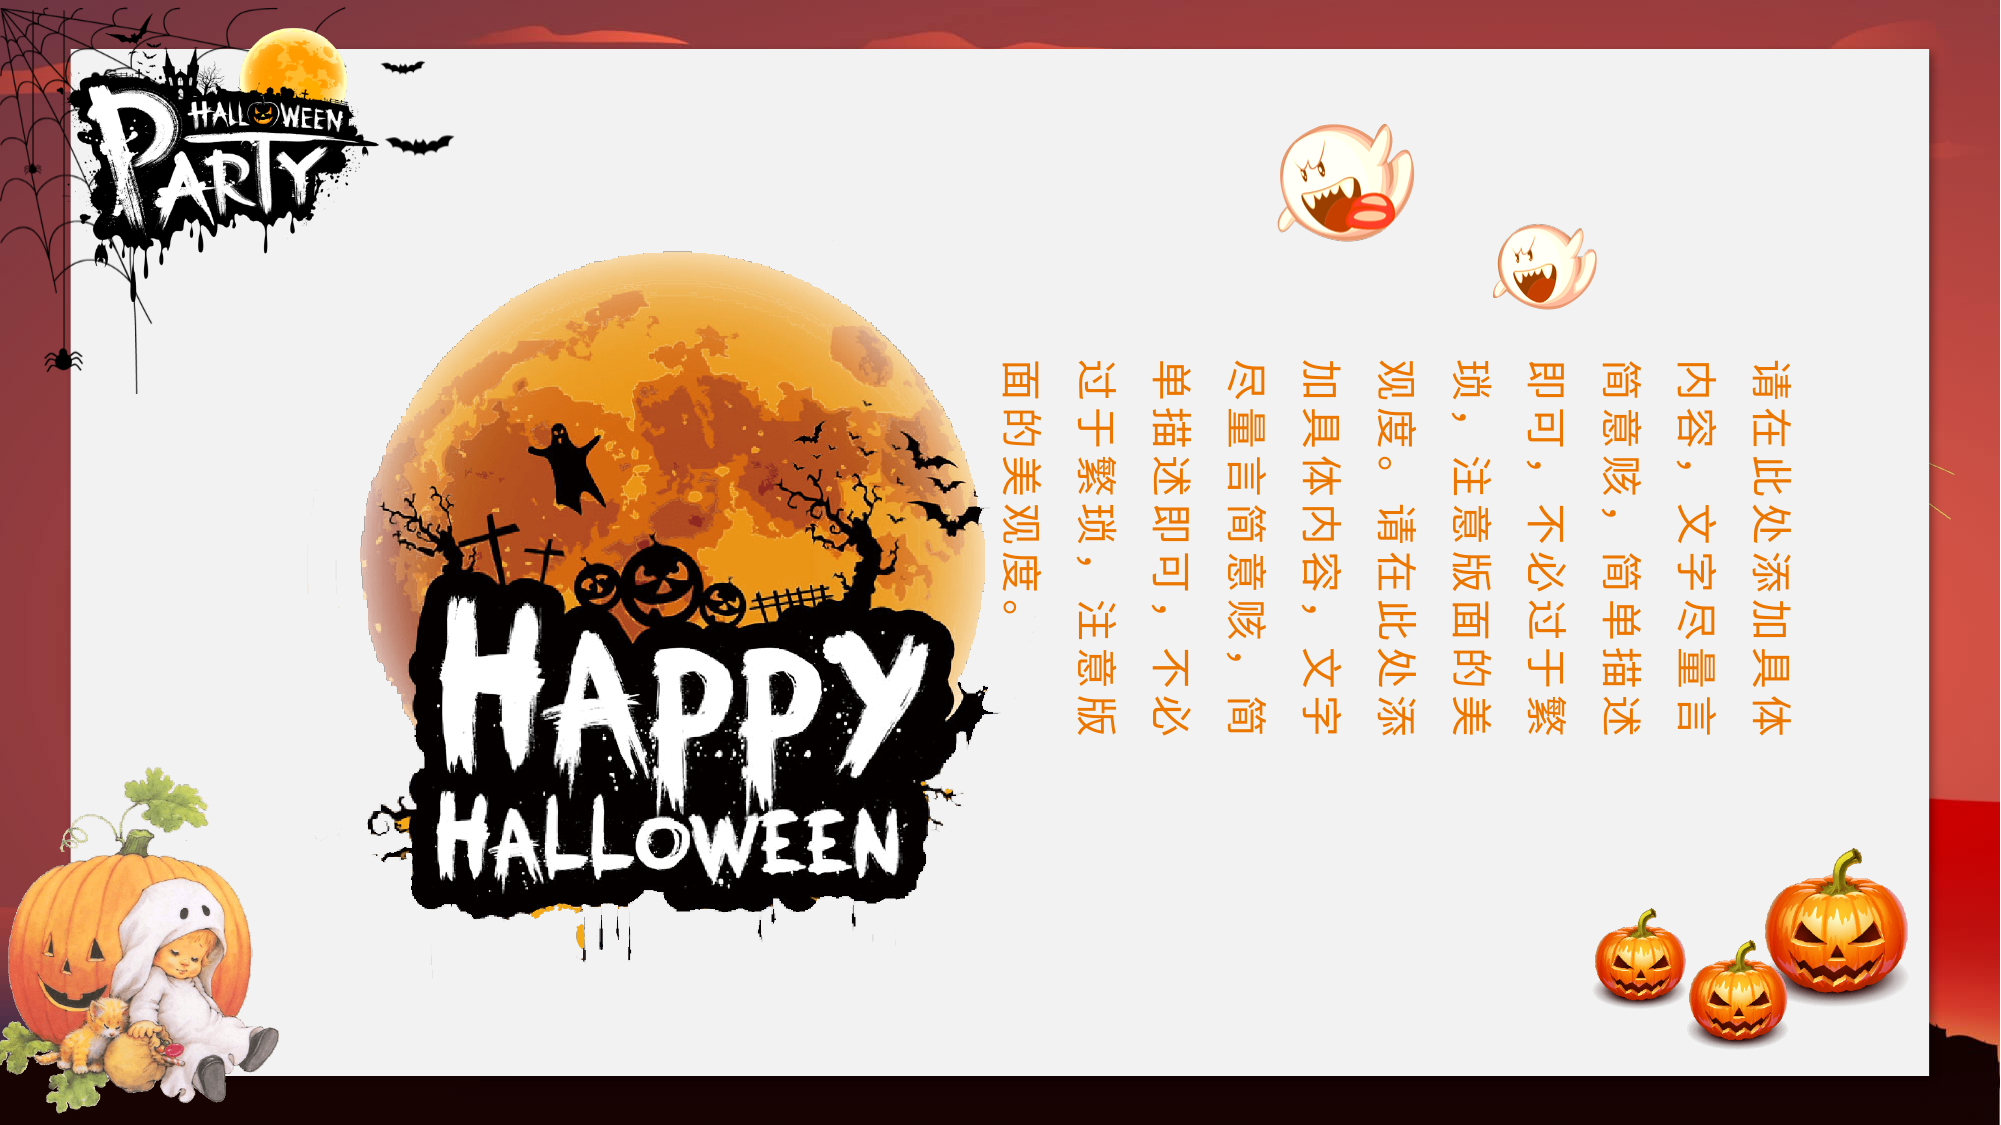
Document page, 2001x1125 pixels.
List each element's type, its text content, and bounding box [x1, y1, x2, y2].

picture [0, 0, 2000, 1125]
text_box 请在此处添加具体内容，文字尽量言简意赅，简单描述即可，不必过于繁琐，注意版面的美观度。请在此处添加具体内容，文字尽量言简意赅，简单描述即可，不必过于繁琐，注意版面的美观度。 [1044, 344, 1831, 807]
